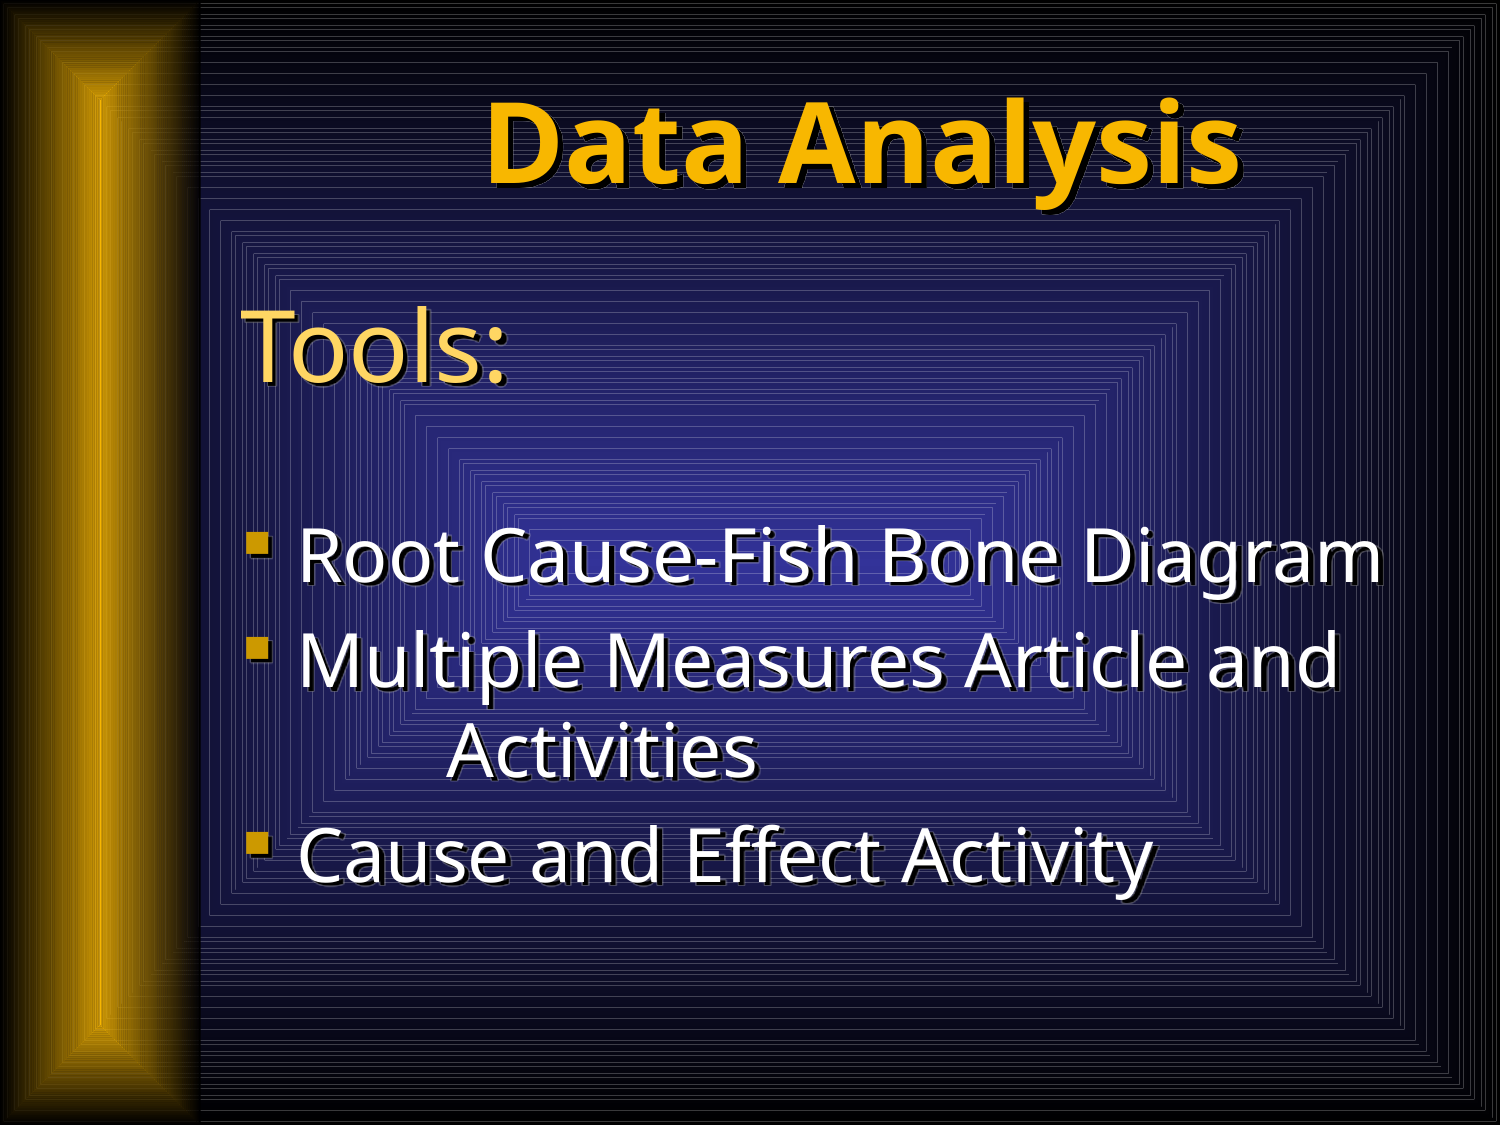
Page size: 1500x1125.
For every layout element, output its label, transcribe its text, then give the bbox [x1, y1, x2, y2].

title Data Analysis [224, 44, 1500, 233]
list Tools: Root Cause-Fish Bone Diagram Multiple Measures Article and Activities Cause and Effect Activity [224, 274, 1500, 1018]
